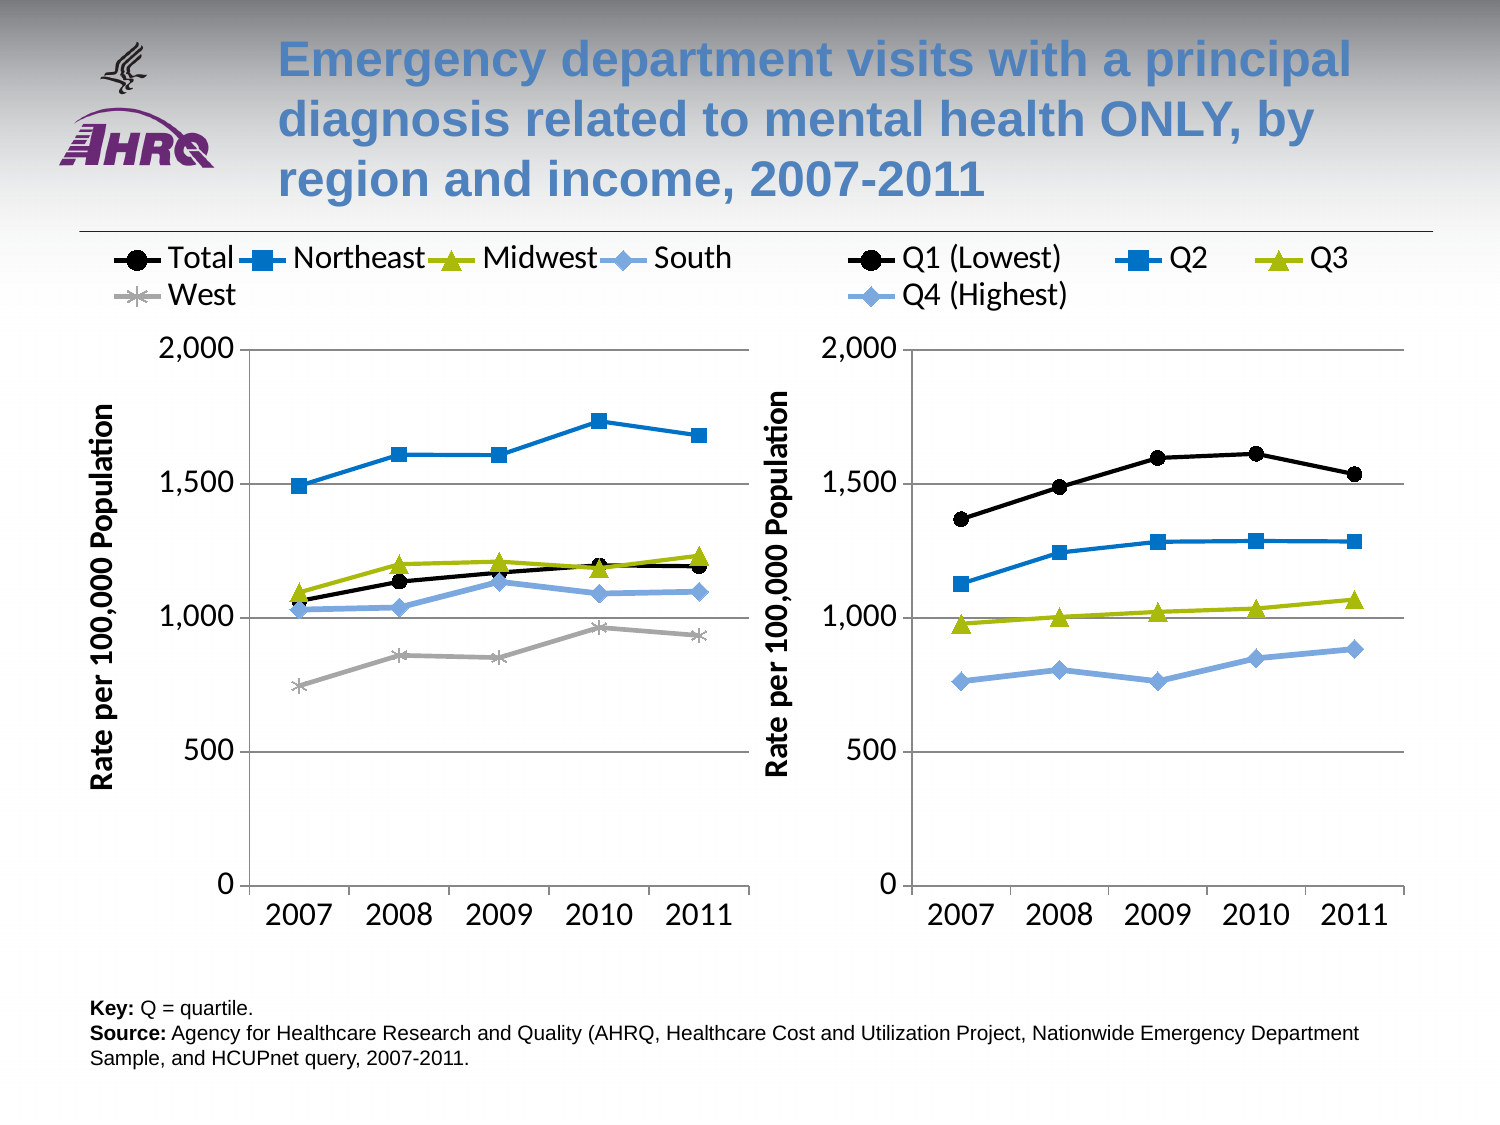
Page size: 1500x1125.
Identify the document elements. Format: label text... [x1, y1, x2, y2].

text_box Key: Q = quartile. Source: Agency for Healthcare Research and Quality (AHRQ, Healthcare Cost and Utilization Project, Nationwide Emergency Department Sample, and HCUPnet query, 2007-2011. [75, 987, 1450, 1078]
title Emergency department visits with a principal diagnosis related to mental health ONLY, by region and income, 2007-2011 [262, 45, 1425, 188]
picture [0, 0, 1500, 1125]
chart [74, 239, 1426, 983]
